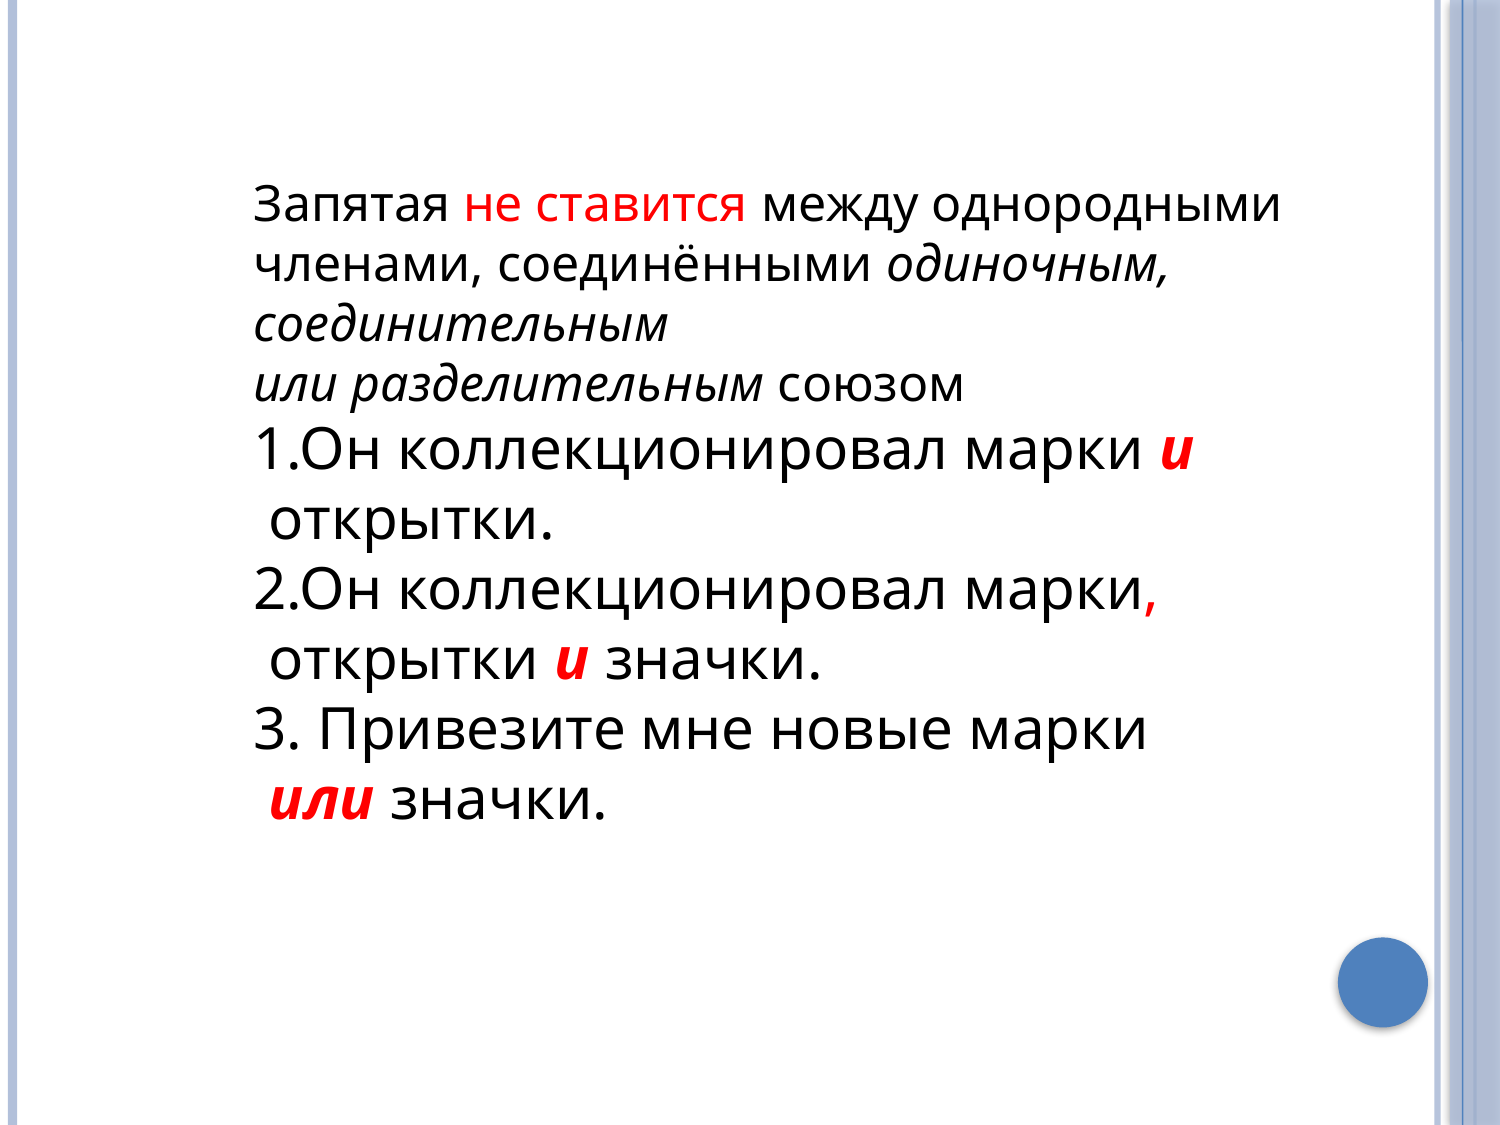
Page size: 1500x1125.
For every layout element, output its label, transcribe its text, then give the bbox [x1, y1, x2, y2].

text_box Запятая не ставится между однородными членами, соединёнными одиночным, соединительным или разделительным союзом 1.Он коллекционировал марки и открытки. 2.Он коллекционировал марки, открытки и значки. 3. Привезите мне новые марки или значки. [238, 163, 1311, 979]
